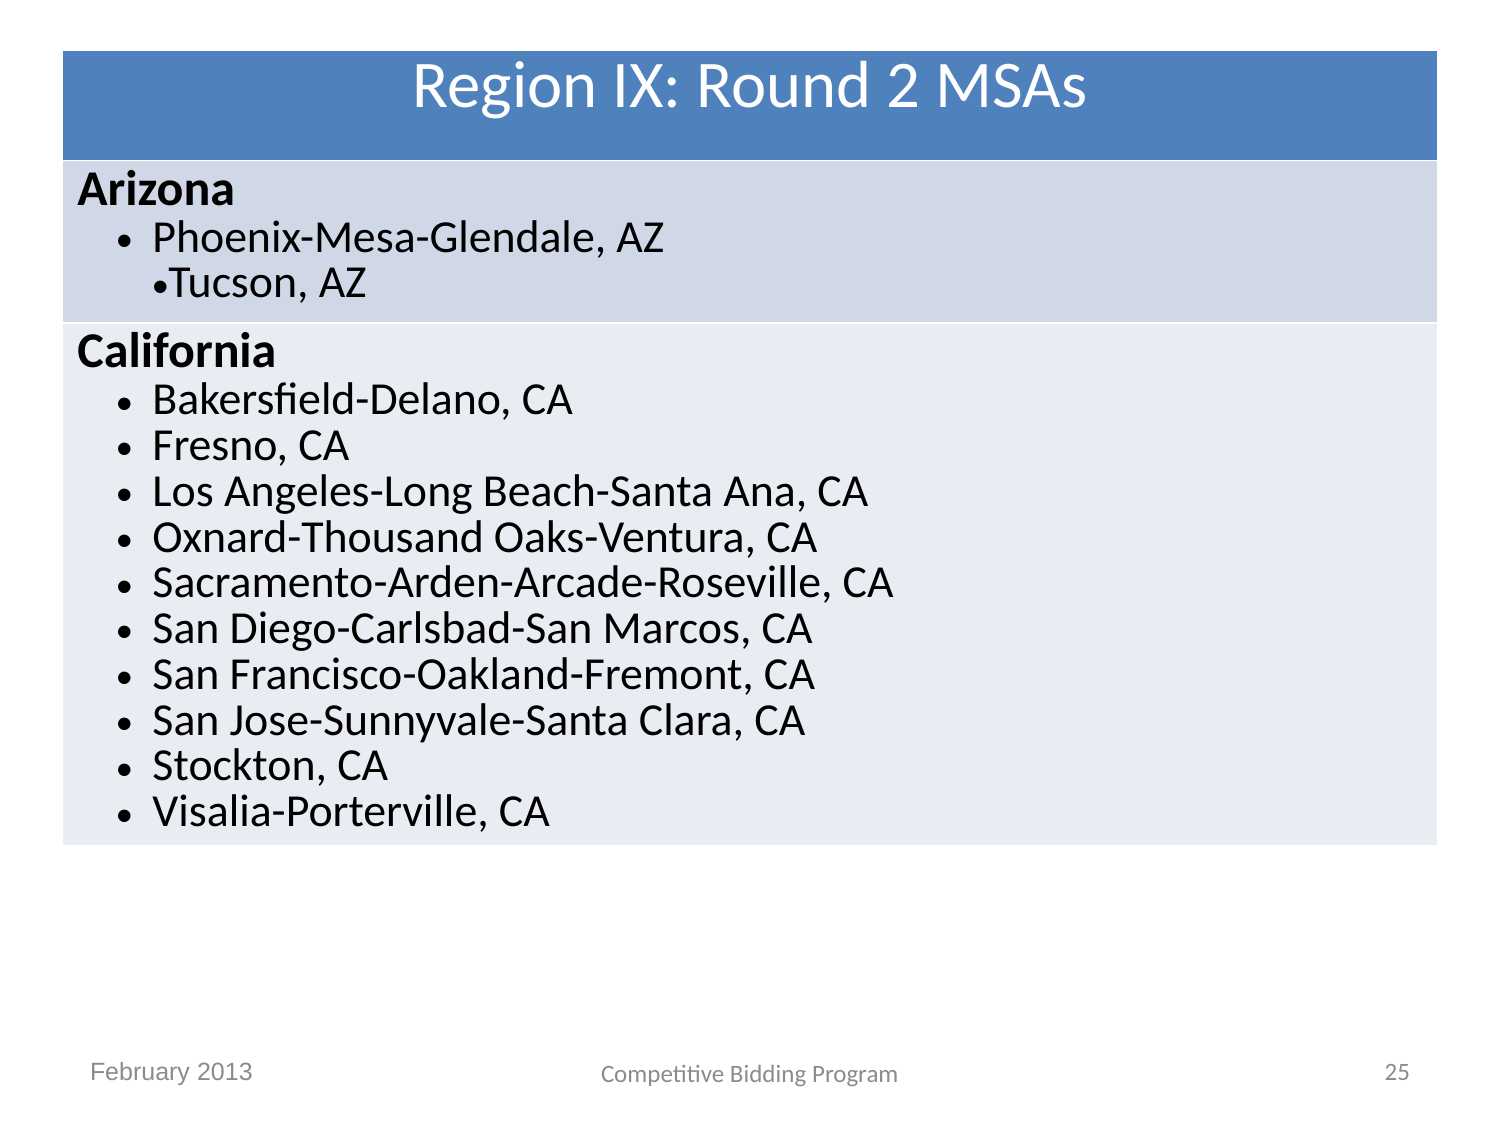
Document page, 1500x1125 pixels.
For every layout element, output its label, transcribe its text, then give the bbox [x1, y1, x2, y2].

table_header Region IX: Round 2 MSAs [63, 51, 1437, 160]
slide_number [75, 1040, 425, 1100]
footer Competitive Bidding Program [512, 1042, 988, 1103]
slide_number 25 [1074, 1040, 1425, 1100]
table_cell California Bakersfield-Delano, CA Fresno, CA Los Angeles-Long Beach-Santa Ana, CA Oxnard-Thousand Oaks-Ventura, CA Sacramento-Arden-Arcade-Roseville, CA San Diego-Carlsbad-San Marcos, CA San Francisco-Oakland-Fremont, CA San Jose-Sunnyvale-Santa Clara, CA Stockton, CA Visalia-Porterville, CA [63, 324, 1437, 845]
table_cell Arizona Phoenix-Mesa-Glendale, AZ Tucson, AZ [63, 161, 1437, 322]
